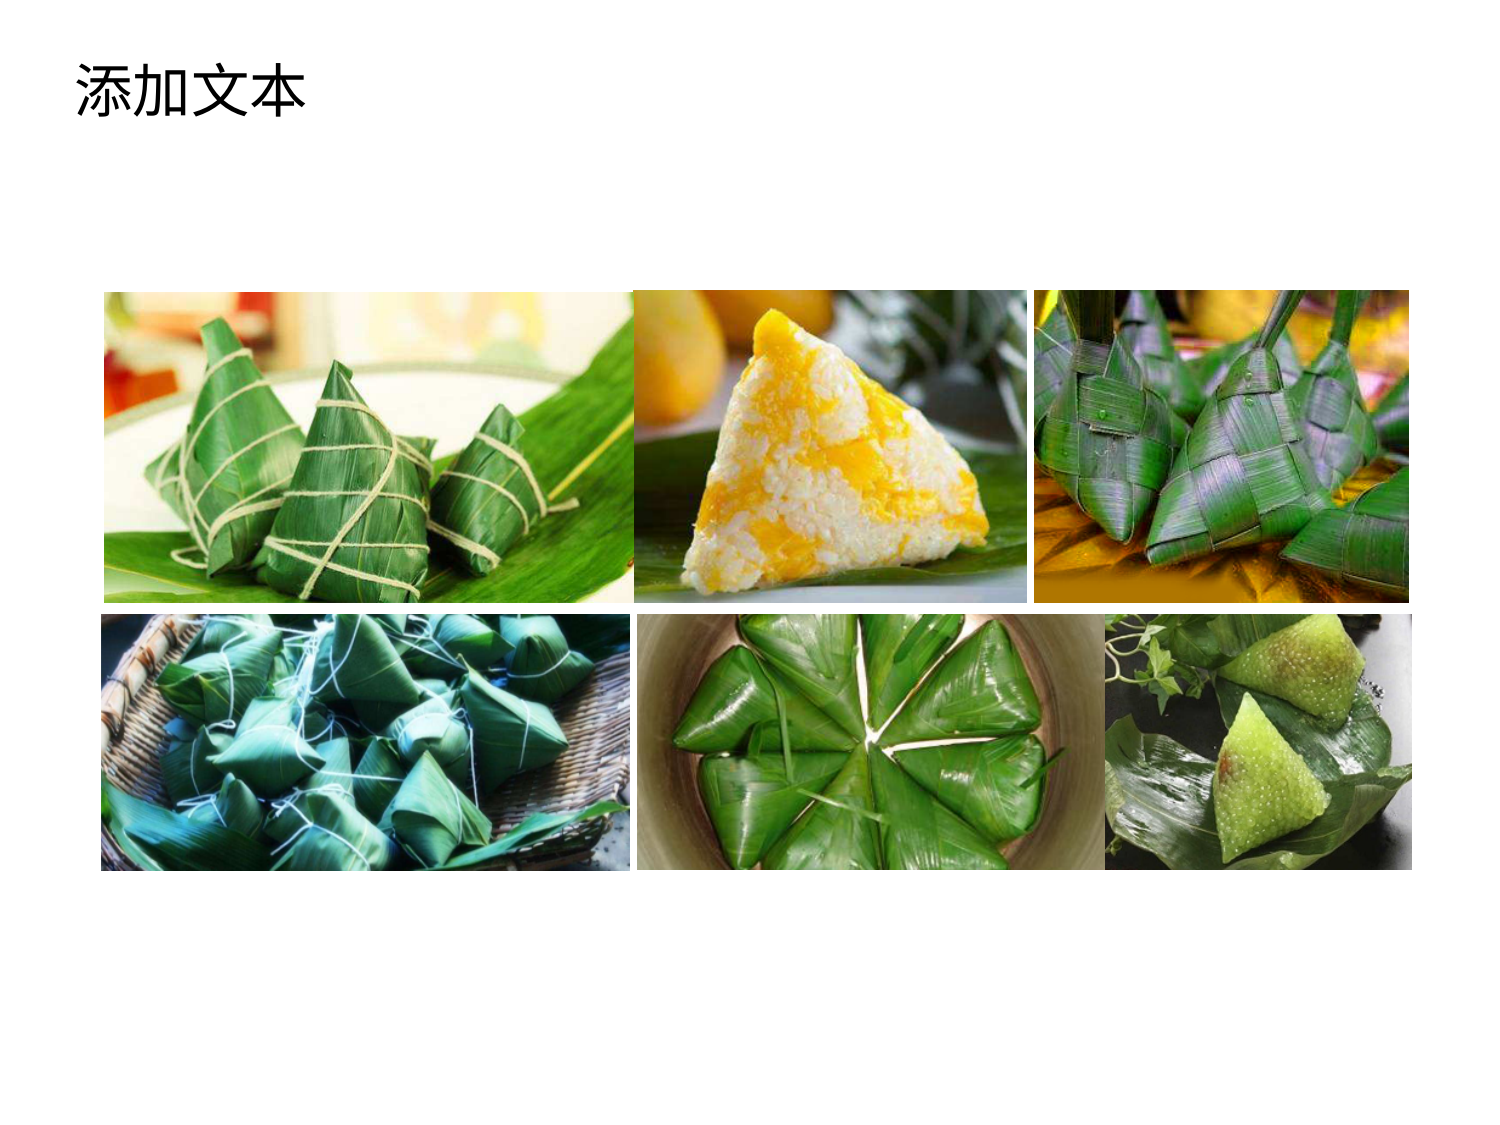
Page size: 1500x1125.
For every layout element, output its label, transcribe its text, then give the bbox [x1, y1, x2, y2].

picture [104, 290, 1027, 604]
text_box 添加文本 [60, 46, 323, 132]
picture [100, 614, 631, 872]
picture [1034, 290, 1410, 604]
picture [636, 614, 1412, 871]
